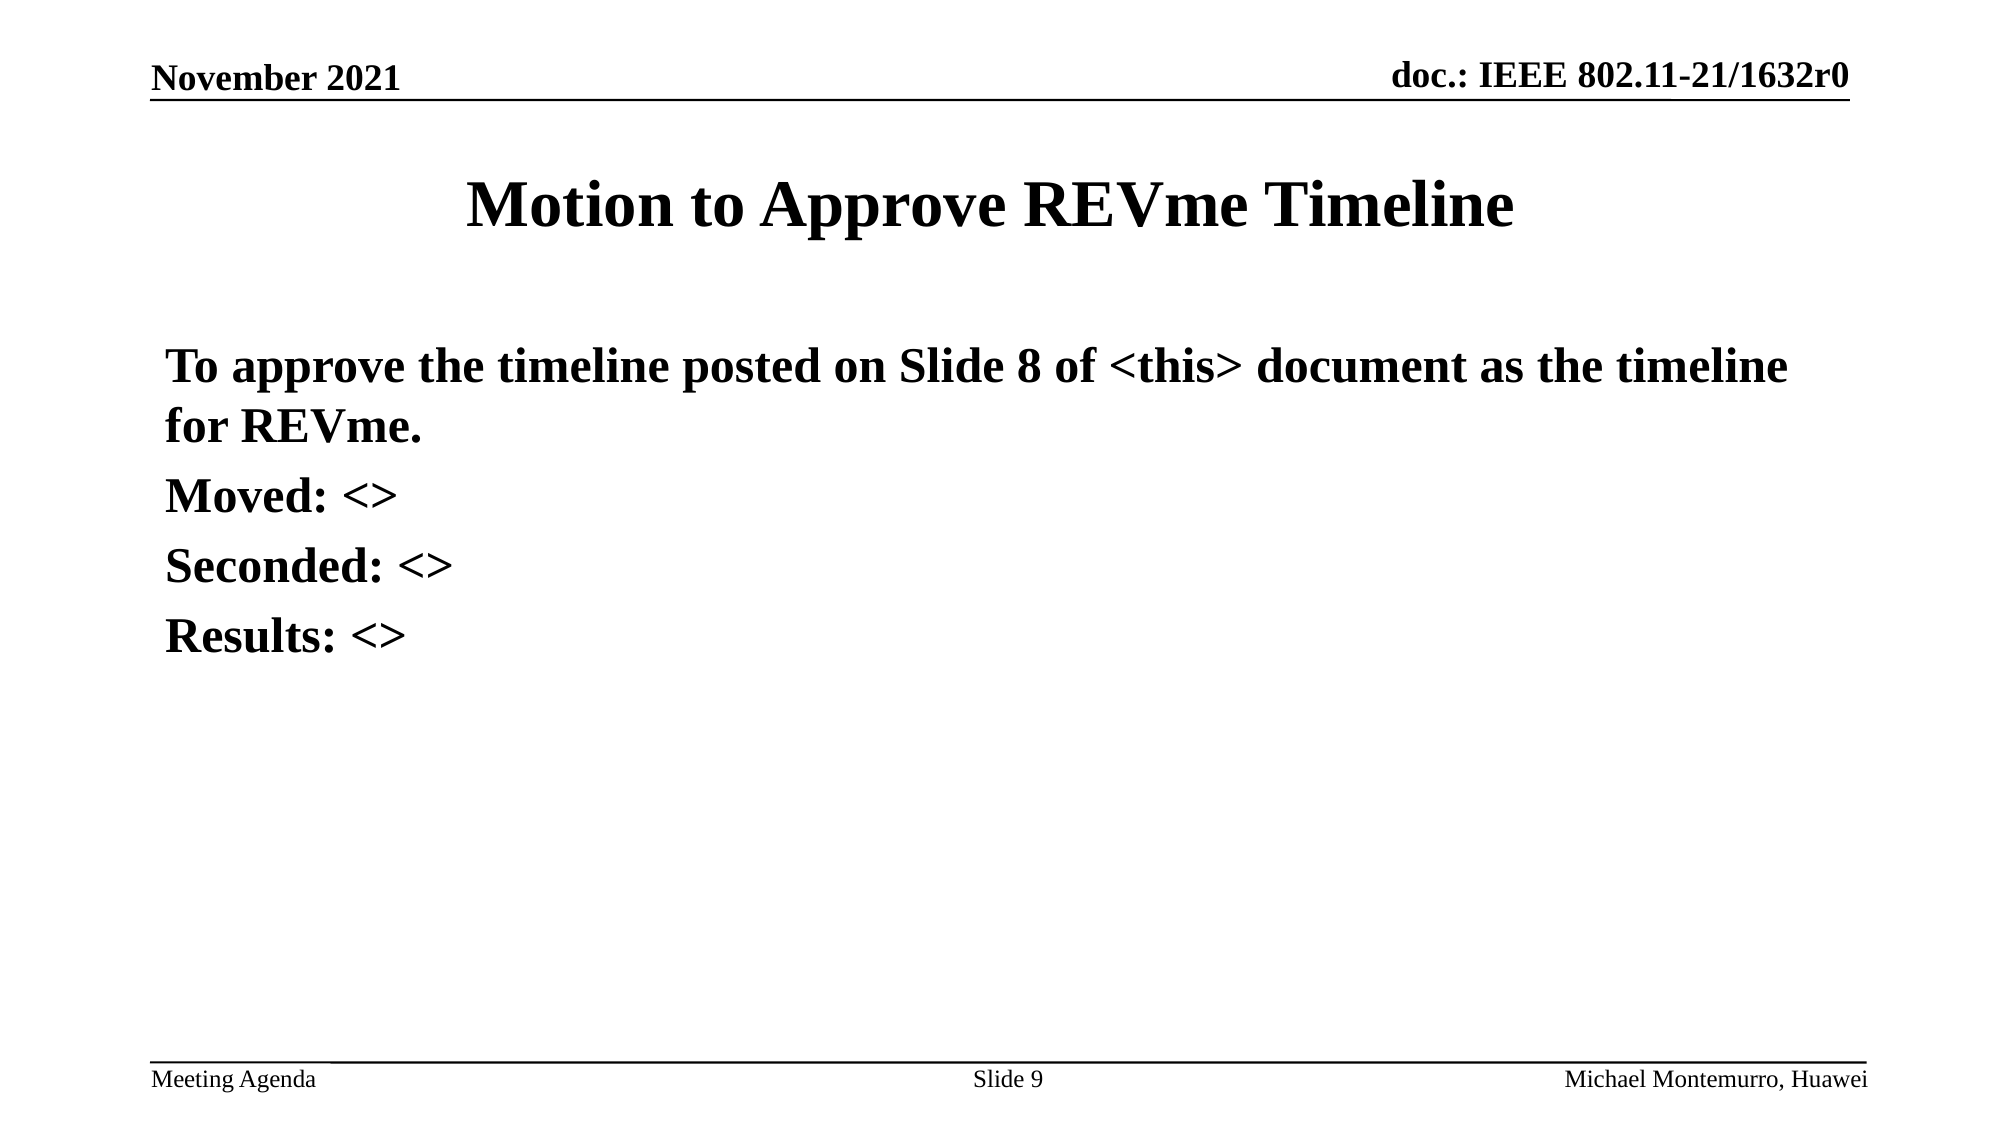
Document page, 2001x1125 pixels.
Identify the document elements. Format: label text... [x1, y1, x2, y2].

title Motion to Approve REVme Timeline [150, 112, 1850, 288]
slide_number Slide 9 [972, 1061, 1045, 1093]
list To approve the timeline posted on Slide 8 of <this> document as the timeline for REVme. Moved: <> Seconded: <> Results: <> [150, 324, 1850, 1000]
footer Michael Montemurro, Huawei [1266, 1061, 1869, 1093]
